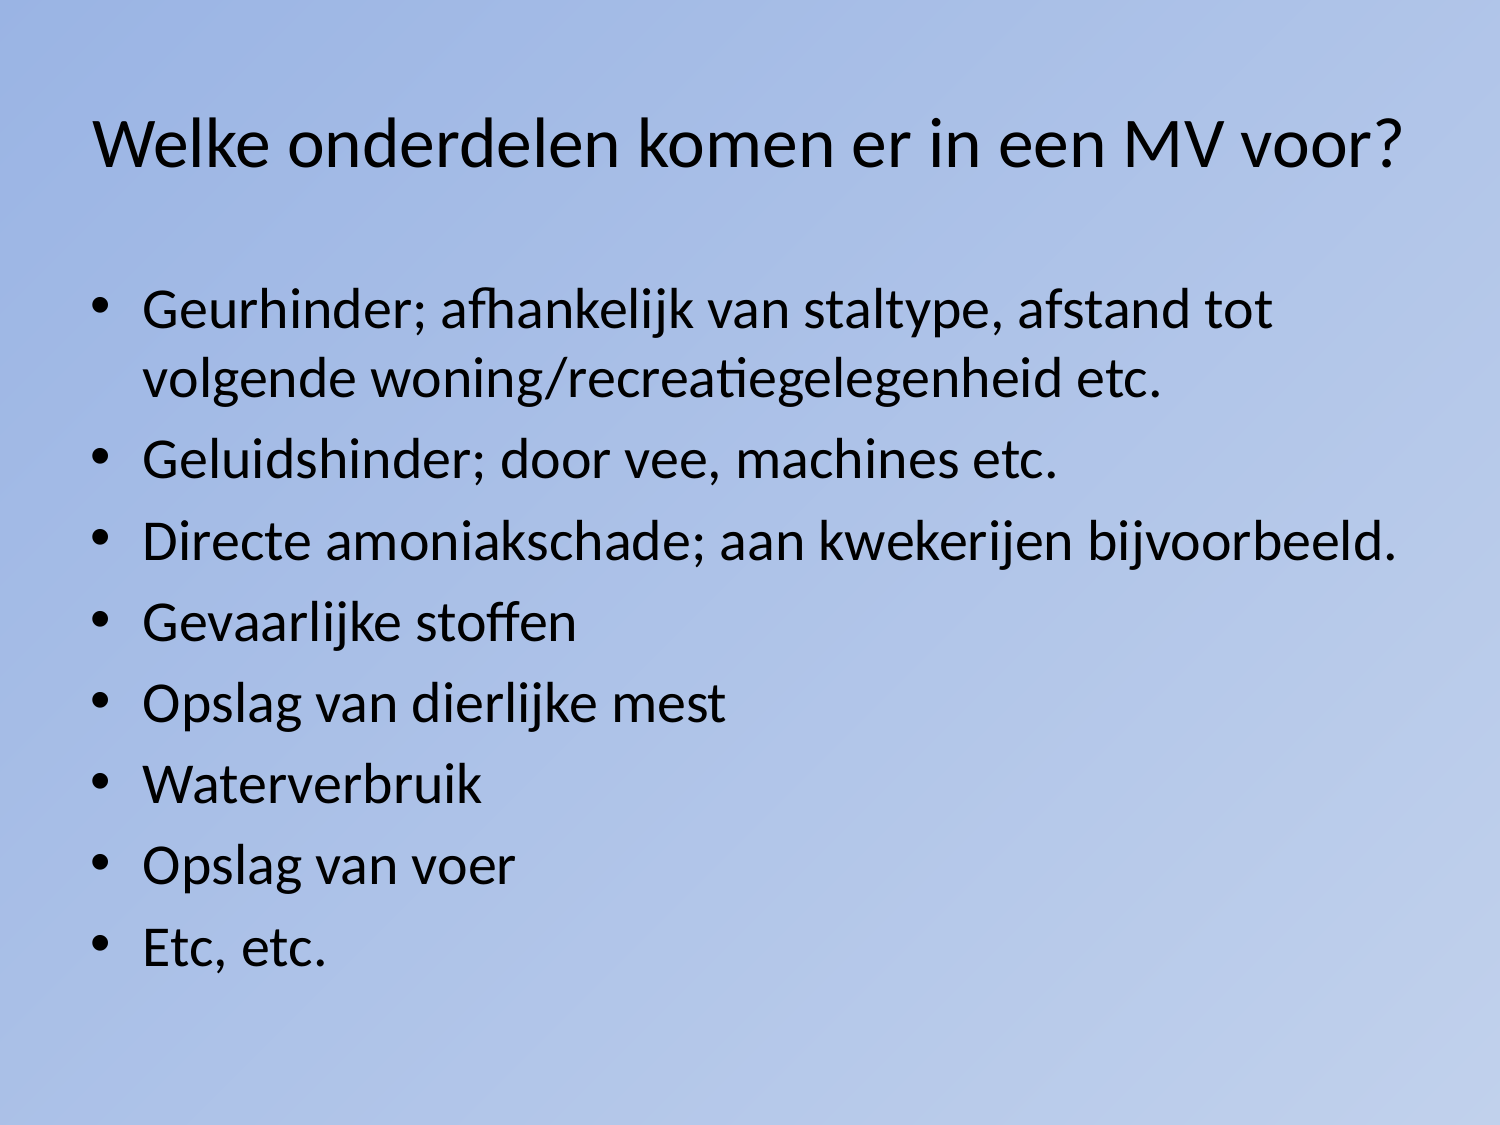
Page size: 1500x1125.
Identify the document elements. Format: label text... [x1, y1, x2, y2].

title Welke onderdelen komen er in een MV voor? [75, 45, 1425, 233]
list Geurhinder; afhankelijk van staltype, afstand tot volgende woning/recreatiegelegenheid etc. Geluidshinder; door vee, machines etc. Directe amoniakschade; aan kwekerijen bijvoorbeeld. Gevaarlijke stoffen Opslag van dierlijke mest Waterverbruik Opslag van voer Etc, etc. [75, 262, 1425, 1005]
